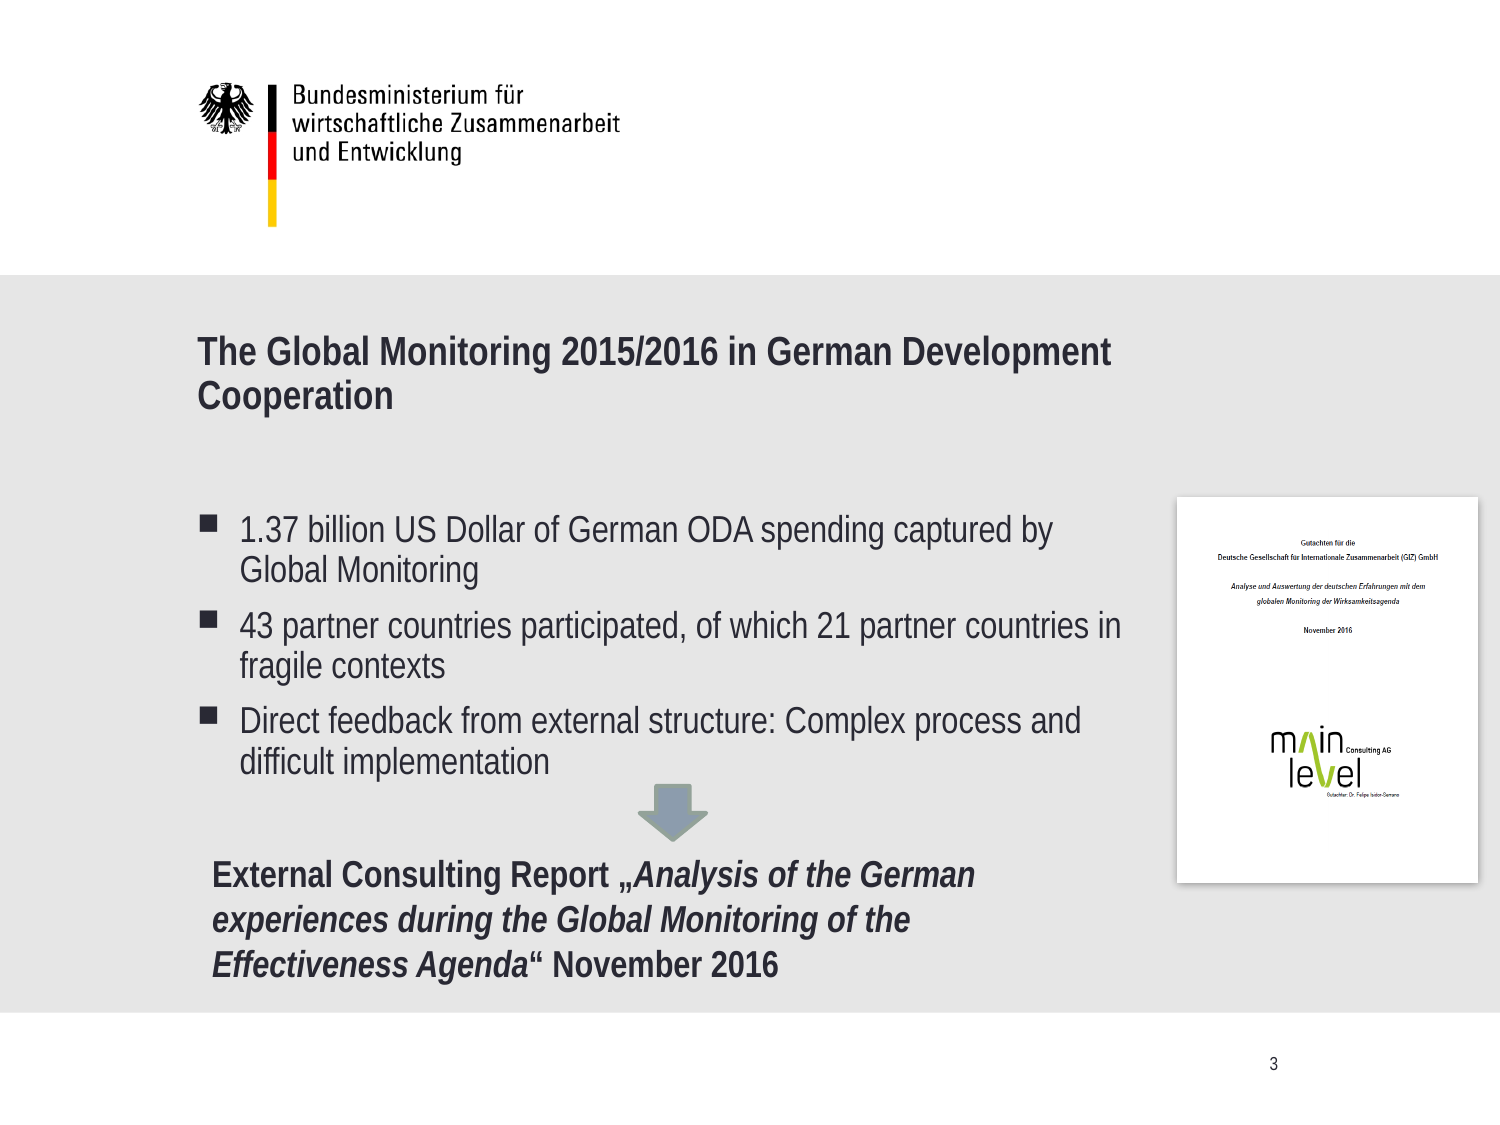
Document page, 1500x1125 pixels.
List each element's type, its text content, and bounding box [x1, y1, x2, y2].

text_box [637, 783, 709, 842]
picture [1208, 528, 1447, 852]
text_box External Consulting Report „Analysis of the German experiences during the Global Monitoring of the Effectiveness Agenda“ November 2016 [197, 842, 1128, 1038]
list 1.37 billion US Dollar of German ODA spending captured by Global Monitoring 43 partner countries participated, of which 21 partner countries in fragile contexts Direct feedback from external structure: Complex process and difficult implementation [197, 509, 1124, 842]
title The Global Monitoring 2015/2016 in German Development Cooperation [197, 330, 1288, 500]
slide_number 3 [992, 1024, 1294, 1101]
picture [159, 37, 687, 274]
